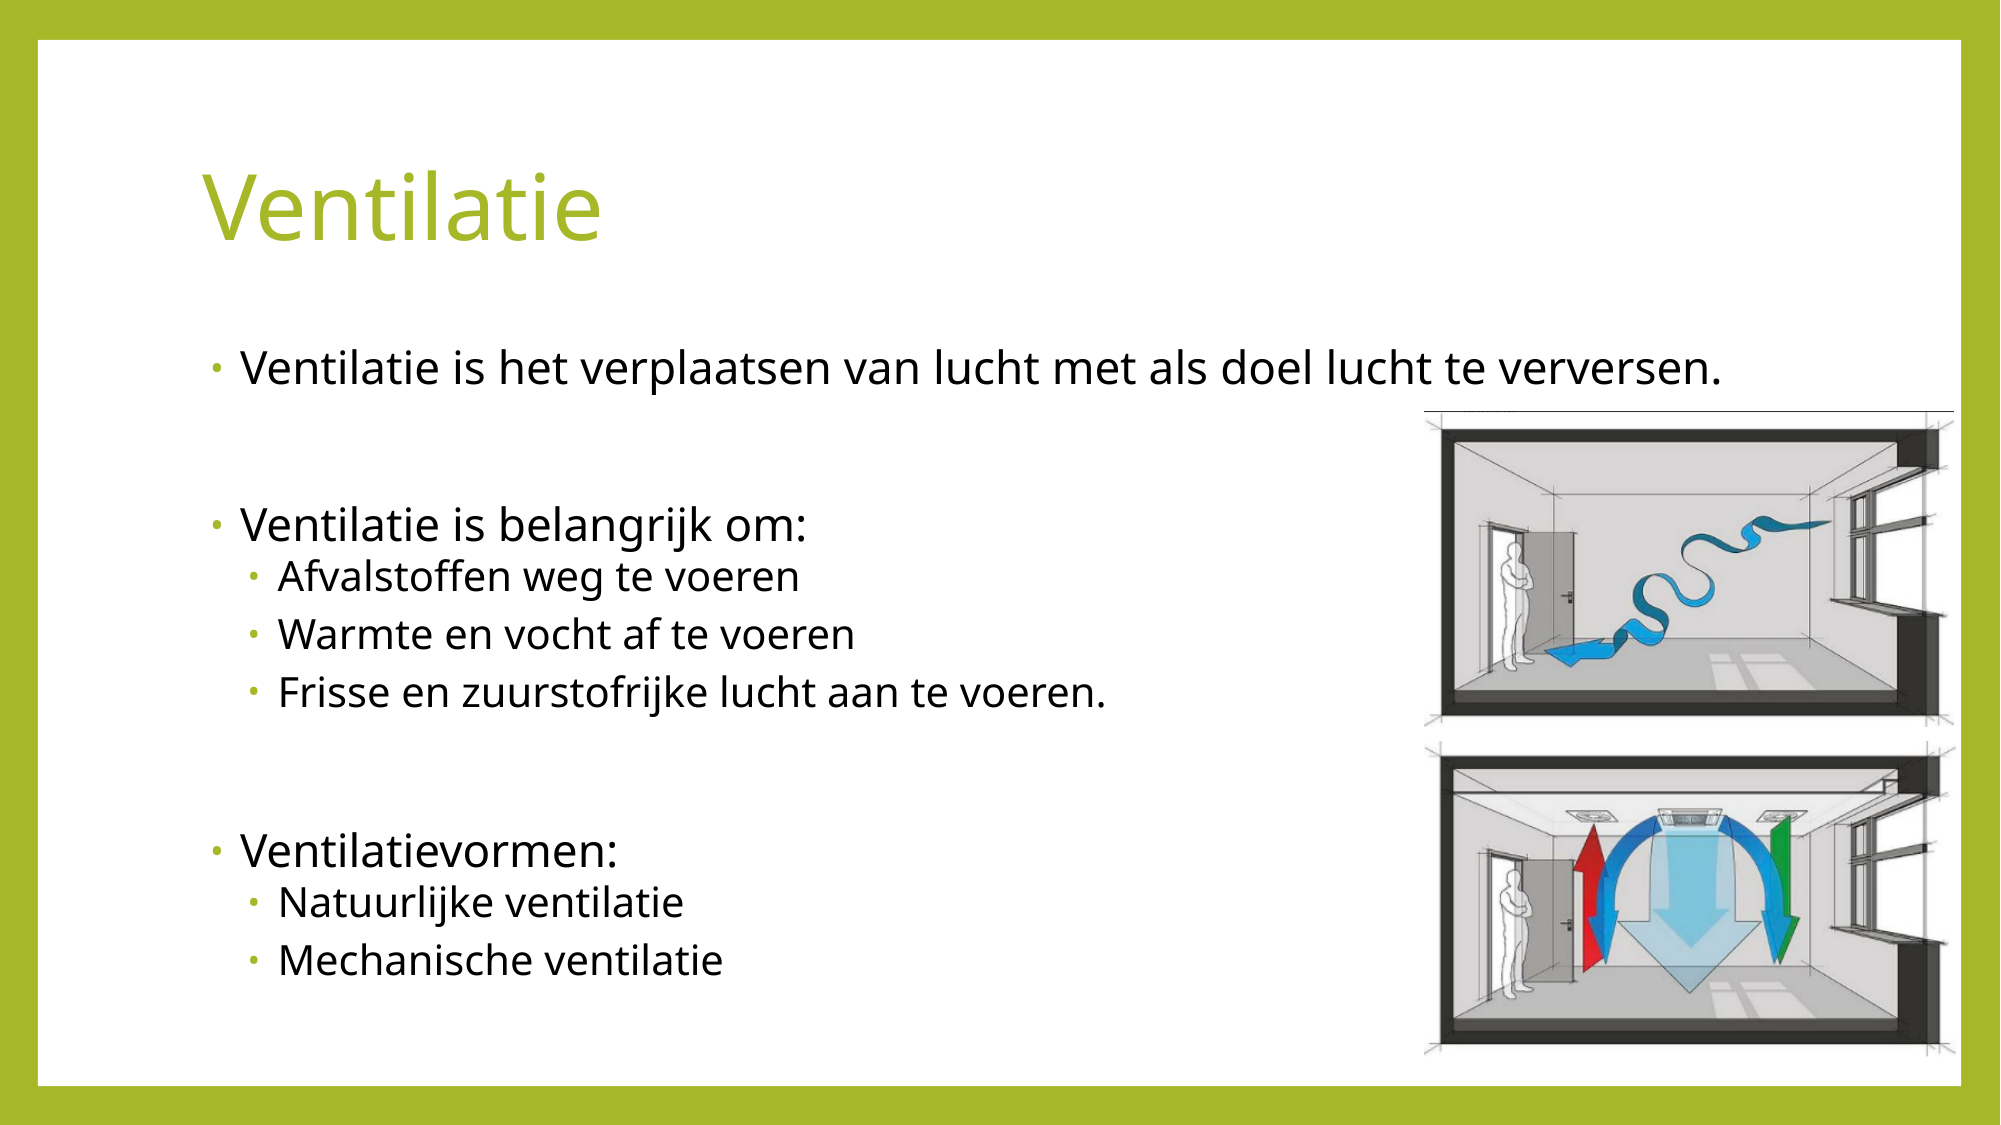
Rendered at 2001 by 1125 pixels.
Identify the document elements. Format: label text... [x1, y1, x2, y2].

picture [1424, 411, 1954, 727]
title Ventilatie [187, 99, 1808, 323]
picture [1424, 741, 1958, 1062]
list Ventilatie is het verplaatsen van lucht met als doel lucht te verversen. Ventilatie is belangrijk om: Afvalstoffen weg te voeren Warmte en vocht af te voeren Frisse en zuurstofrijke lucht aan te voeren. Ventilatievormen: Natuurlijke ventilatie Mechanische ventilatie [187, 337, 1808, 1000]
